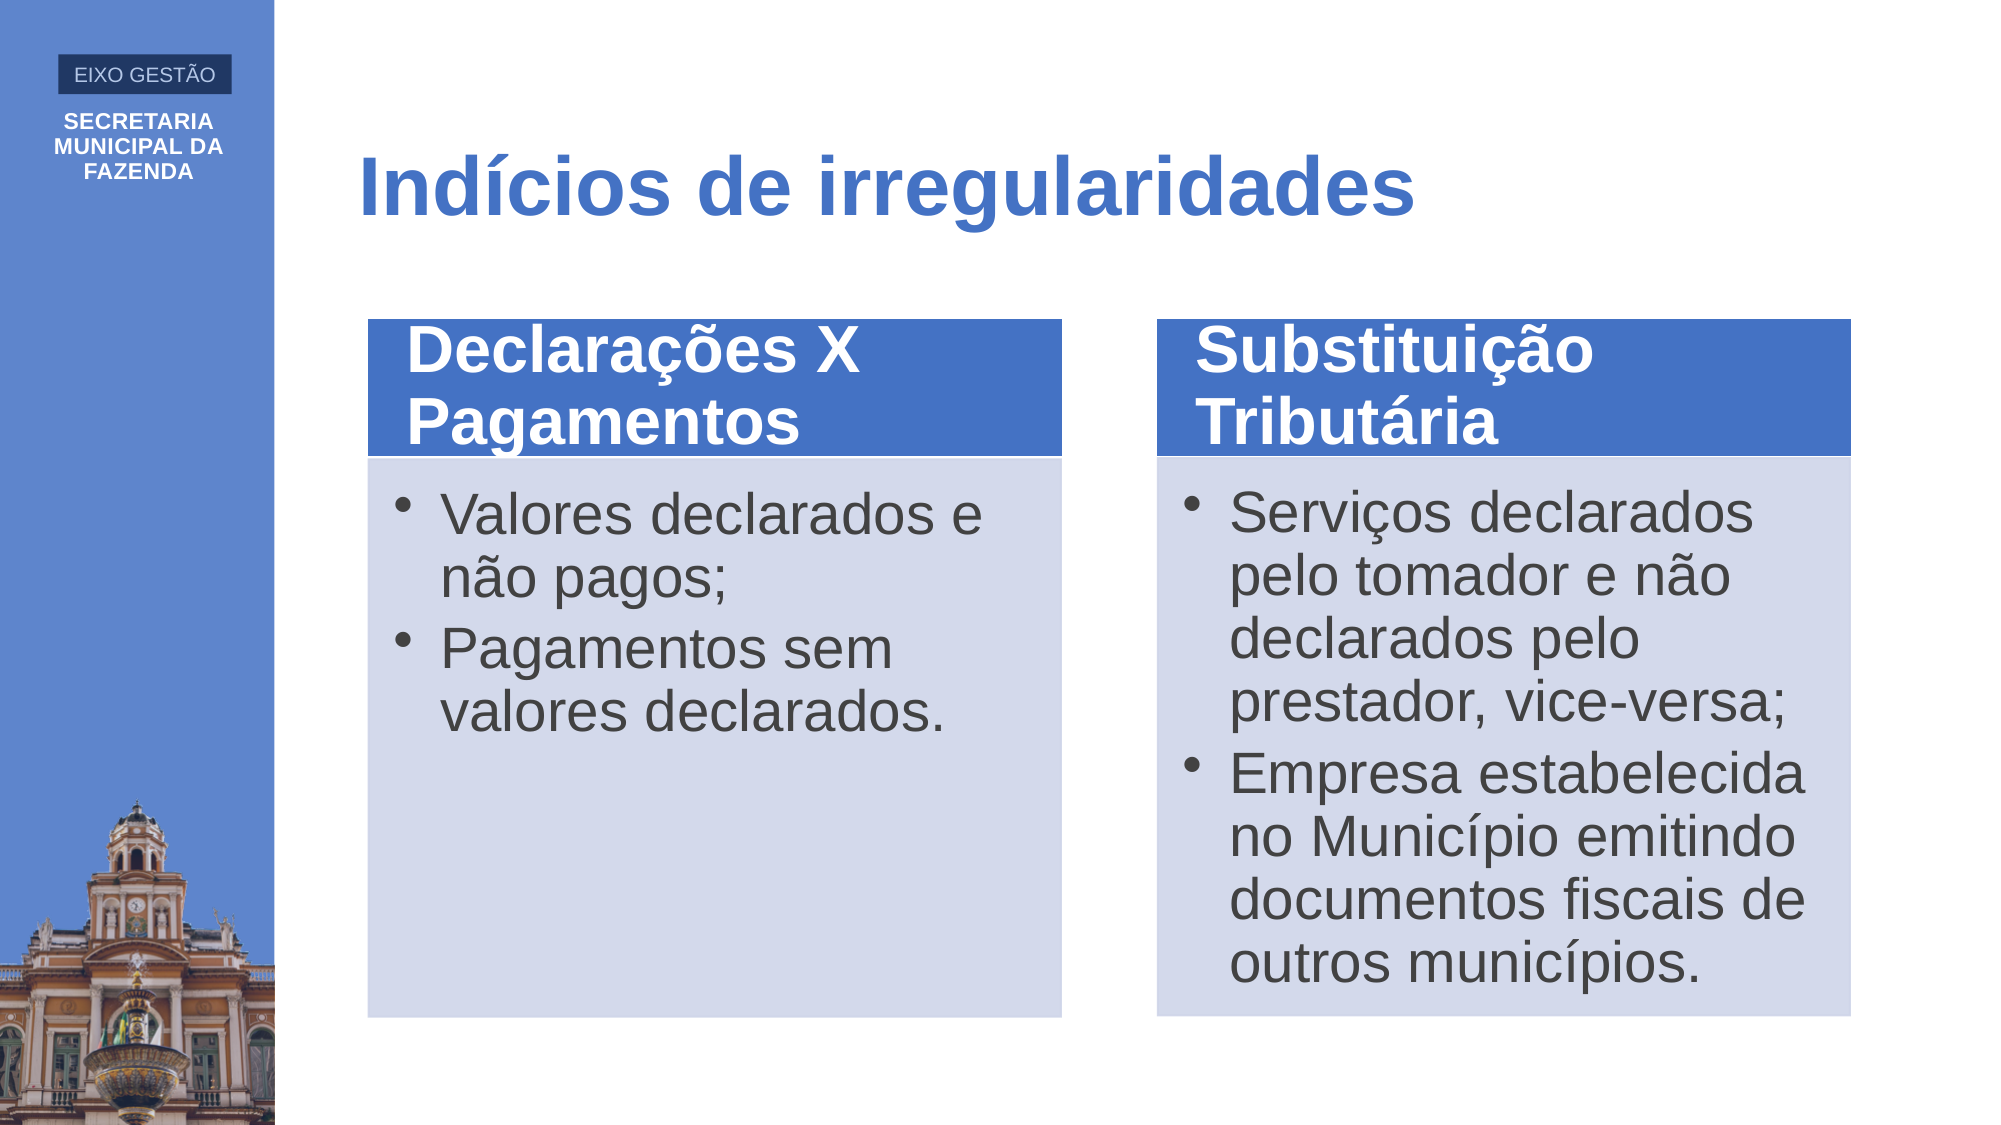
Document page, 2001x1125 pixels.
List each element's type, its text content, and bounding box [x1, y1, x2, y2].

picture [0, 797, 275, 1125]
text_box EIXO GESTÃO [58, 54, 232, 95]
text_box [368, 289, 1850, 1032]
text_box [0, 0, 275, 797]
text_box SECRETARIA MUNICIPAL DA FAZENDA [2, 102, 275, 267]
text_box Indícios de irregularidades [343, 136, 1913, 267]
